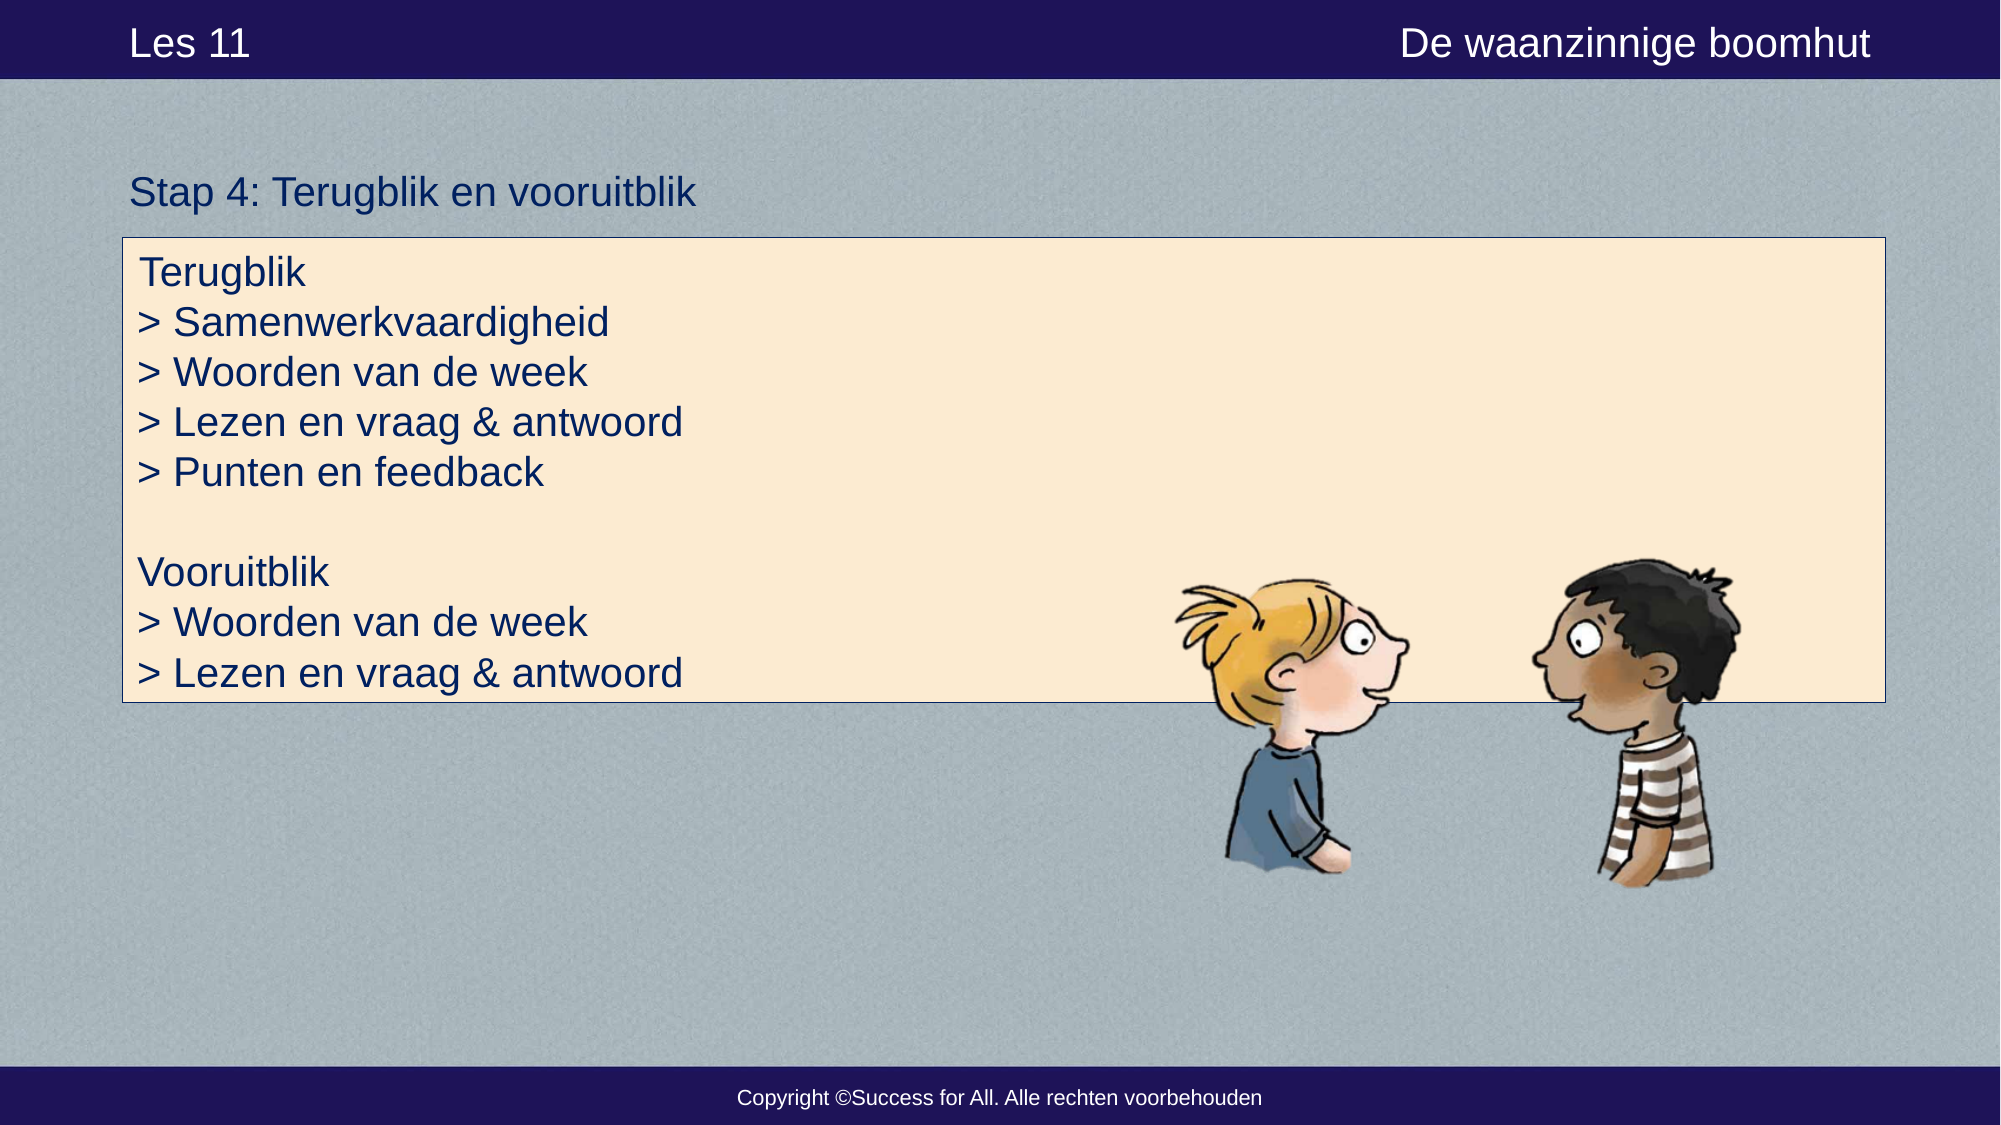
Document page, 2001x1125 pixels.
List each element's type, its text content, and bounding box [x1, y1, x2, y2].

text_box Stap 4: Terugblik en vooruitblik [114, 157, 907, 223]
picture [0, 0, 2001, 1125]
text_box Terugblik > Samenwerkvaardigheid > Woorden van de week > Lezen en vraag & antwoord > Punten en feedback Vooruitblik > Woorden van de week > Lezen en vraag & antwoord [122, 237, 1886, 703]
text_box De waanzinnige boomhut [999, 8, 1886, 73]
text_box Les 11 [114, 8, 354, 73]
text_box Copyright ©Success for All. Alle rechten voorbehouden [0, 1076, 2000, 1125]
